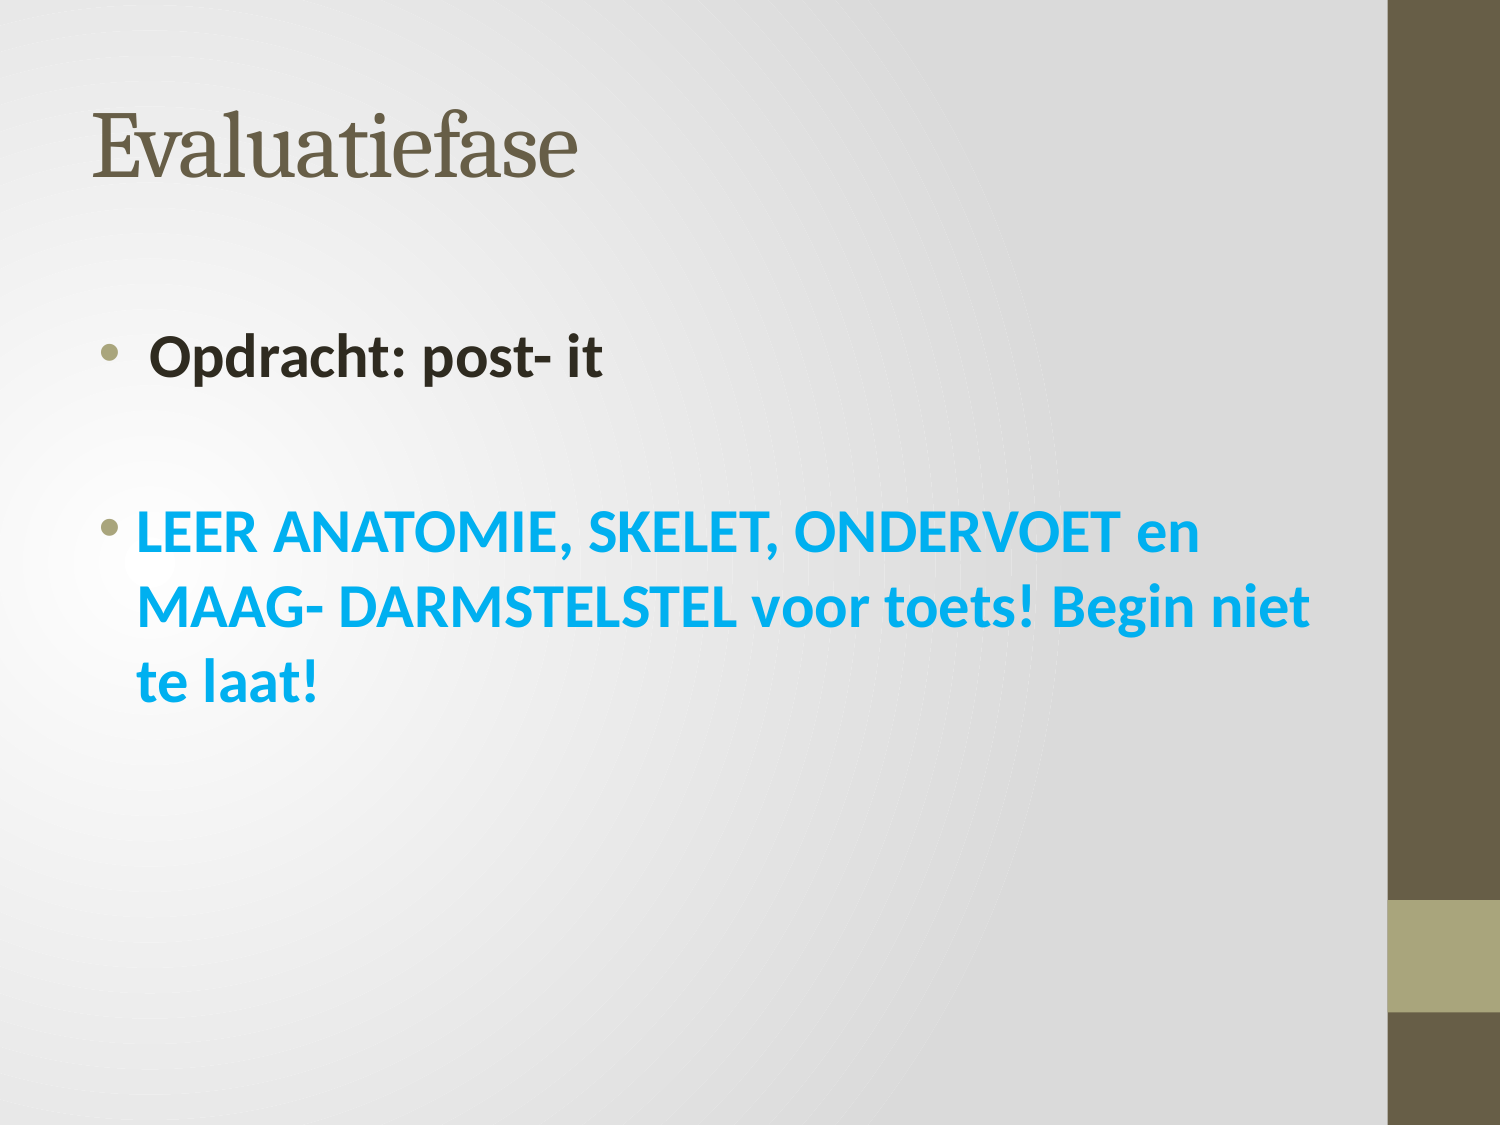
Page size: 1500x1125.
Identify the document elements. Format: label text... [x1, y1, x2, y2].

list Opdracht: post- it LEER ANATOMIE, SKELET, ONDERVOET en MAAG- DARMSTELSTEL voor toets! Begin niet te laat! [64, 219, 1341, 1083]
title Evaluatiefase [75, 45, 1325, 219]
